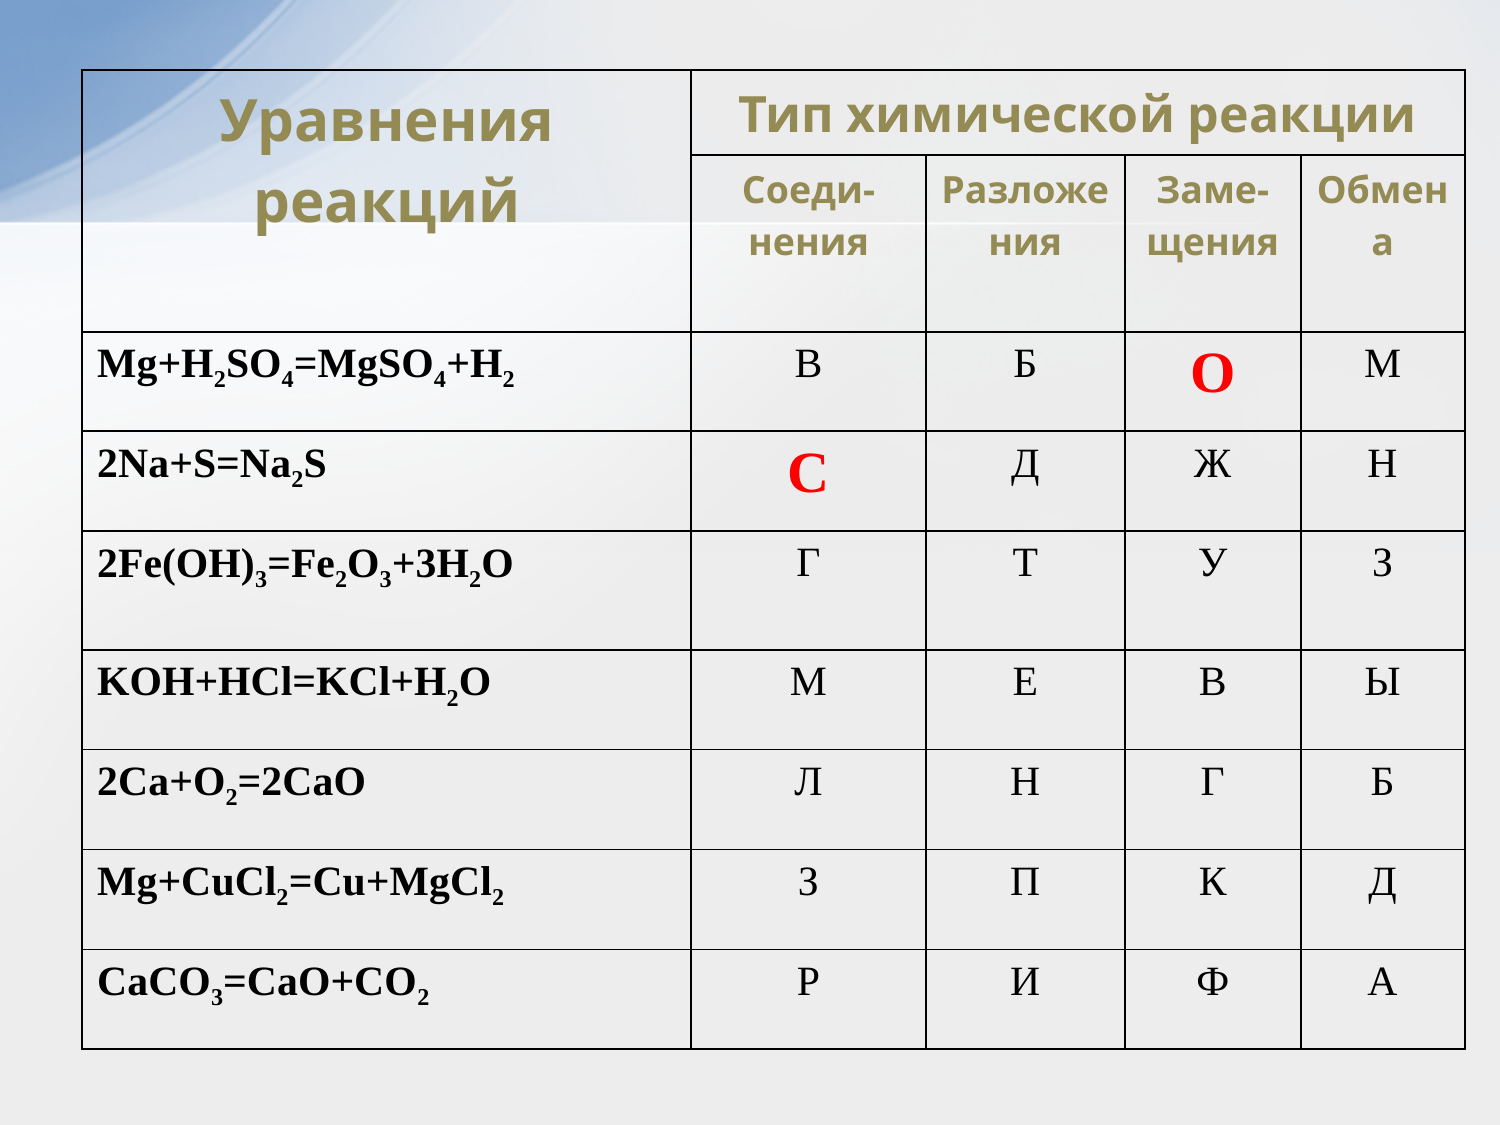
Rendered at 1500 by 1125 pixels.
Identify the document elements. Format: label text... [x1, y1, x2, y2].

picture [0, 0, 1500, 1125]
table_cell В [692, 333, 925, 430]
table_cell 2Na+S=Na2S [83, 432, 690, 530]
table_cell CaCO3=CaO+CO2 [83, 950, 690, 1048]
table_cell К [1126, 850, 1300, 949]
table_cell KOH+HCl=KCl+H2O [83, 651, 690, 749]
table_cell Д [1302, 850, 1464, 949]
table_cell Обмена [1302, 156, 1464, 331]
table_cell И [927, 950, 1124, 1048]
table_cell Н [1302, 432, 1464, 530]
table_cell М [1302, 333, 1464, 430]
table_cell У [1126, 532, 1300, 649]
table_cell С [692, 432, 925, 530]
table_cell З [692, 850, 925, 949]
table_cell 2Fe(OH)3=Fe2O3+3H2O [83, 532, 690, 649]
table_cell Ж [1126, 432, 1300, 530]
table_cell О [1126, 333, 1300, 430]
table_cell П [927, 850, 1124, 949]
table_cell Л [692, 750, 925, 849]
table_cell М [692, 651, 925, 749]
table_header Уравнения реакций [83, 71, 690, 331]
table_cell Ф [1126, 950, 1300, 1048]
table_cell Е [927, 651, 1124, 749]
table_header Тип химической реакции [692, 71, 1464, 154]
table_cell Mg+CuCl2=Cu+MgCl2 [83, 850, 690, 949]
table_cell Разложения [927, 156, 1124, 331]
table_cell Г [1126, 750, 1300, 849]
table_cell В [1126, 651, 1300, 749]
table_cell Б [1302, 750, 1464, 849]
table_cell Т [927, 532, 1124, 649]
table_cell 2Сa+O2=2CaO [83, 750, 690, 849]
table_cell Б [927, 333, 1124, 430]
table_cell Д [927, 432, 1124, 530]
table_cell Р [692, 950, 925, 1048]
table_cell Ы [1302, 651, 1464, 749]
table_cell Заме-щения [1126, 156, 1300, 331]
table_cell А [1302, 950, 1464, 1048]
table_cell Mg+H2SO4=MgSO4+H2 [83, 333, 690, 430]
table_cell З [1302, 532, 1464, 649]
table_cell Г [692, 532, 925, 649]
table_cell Соеди-нения [692, 156, 925, 331]
table_cell Н [927, 750, 1124, 849]
